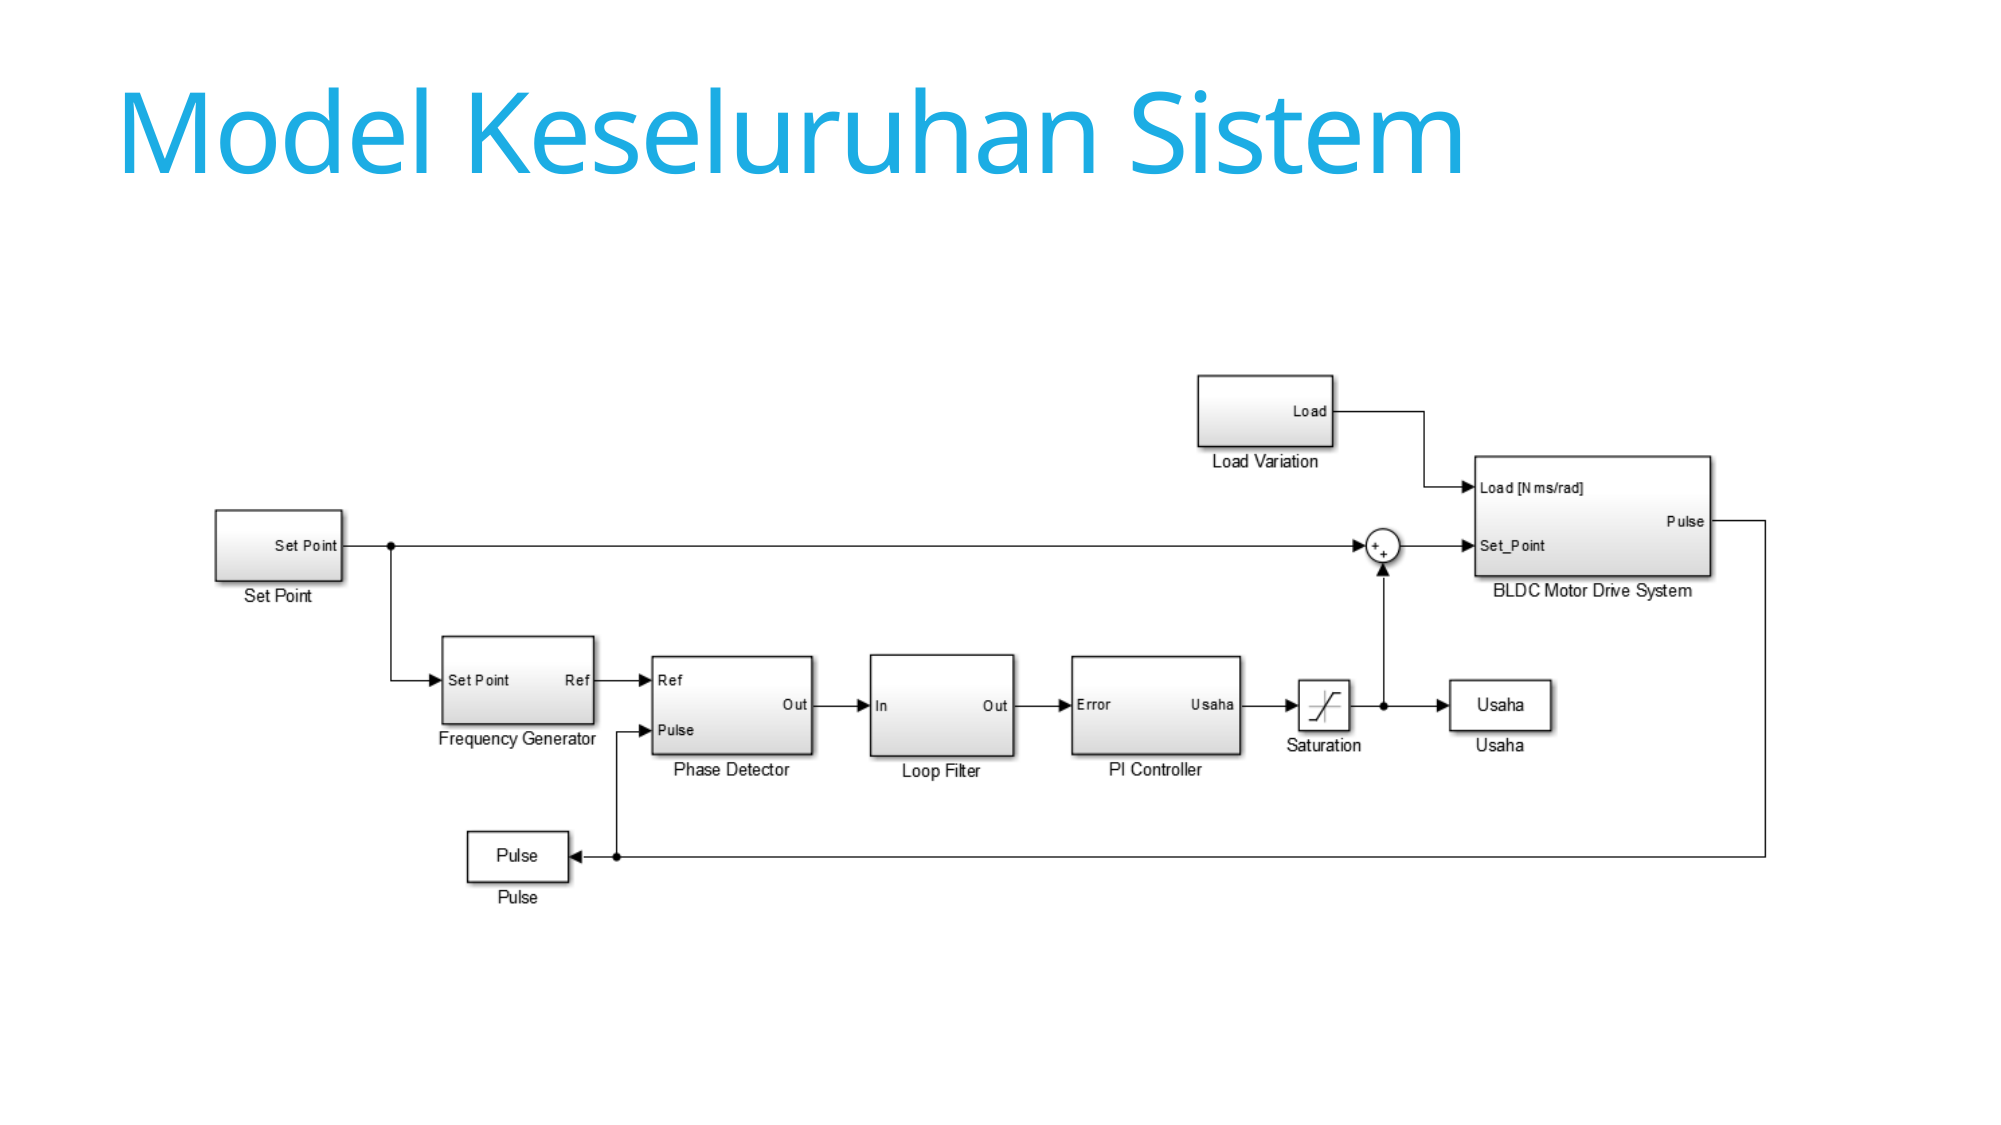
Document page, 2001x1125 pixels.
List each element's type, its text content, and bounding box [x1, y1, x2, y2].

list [200, 329, 1786, 949]
title Model Keseluruhan Sistem [99, 37, 1868, 242]
